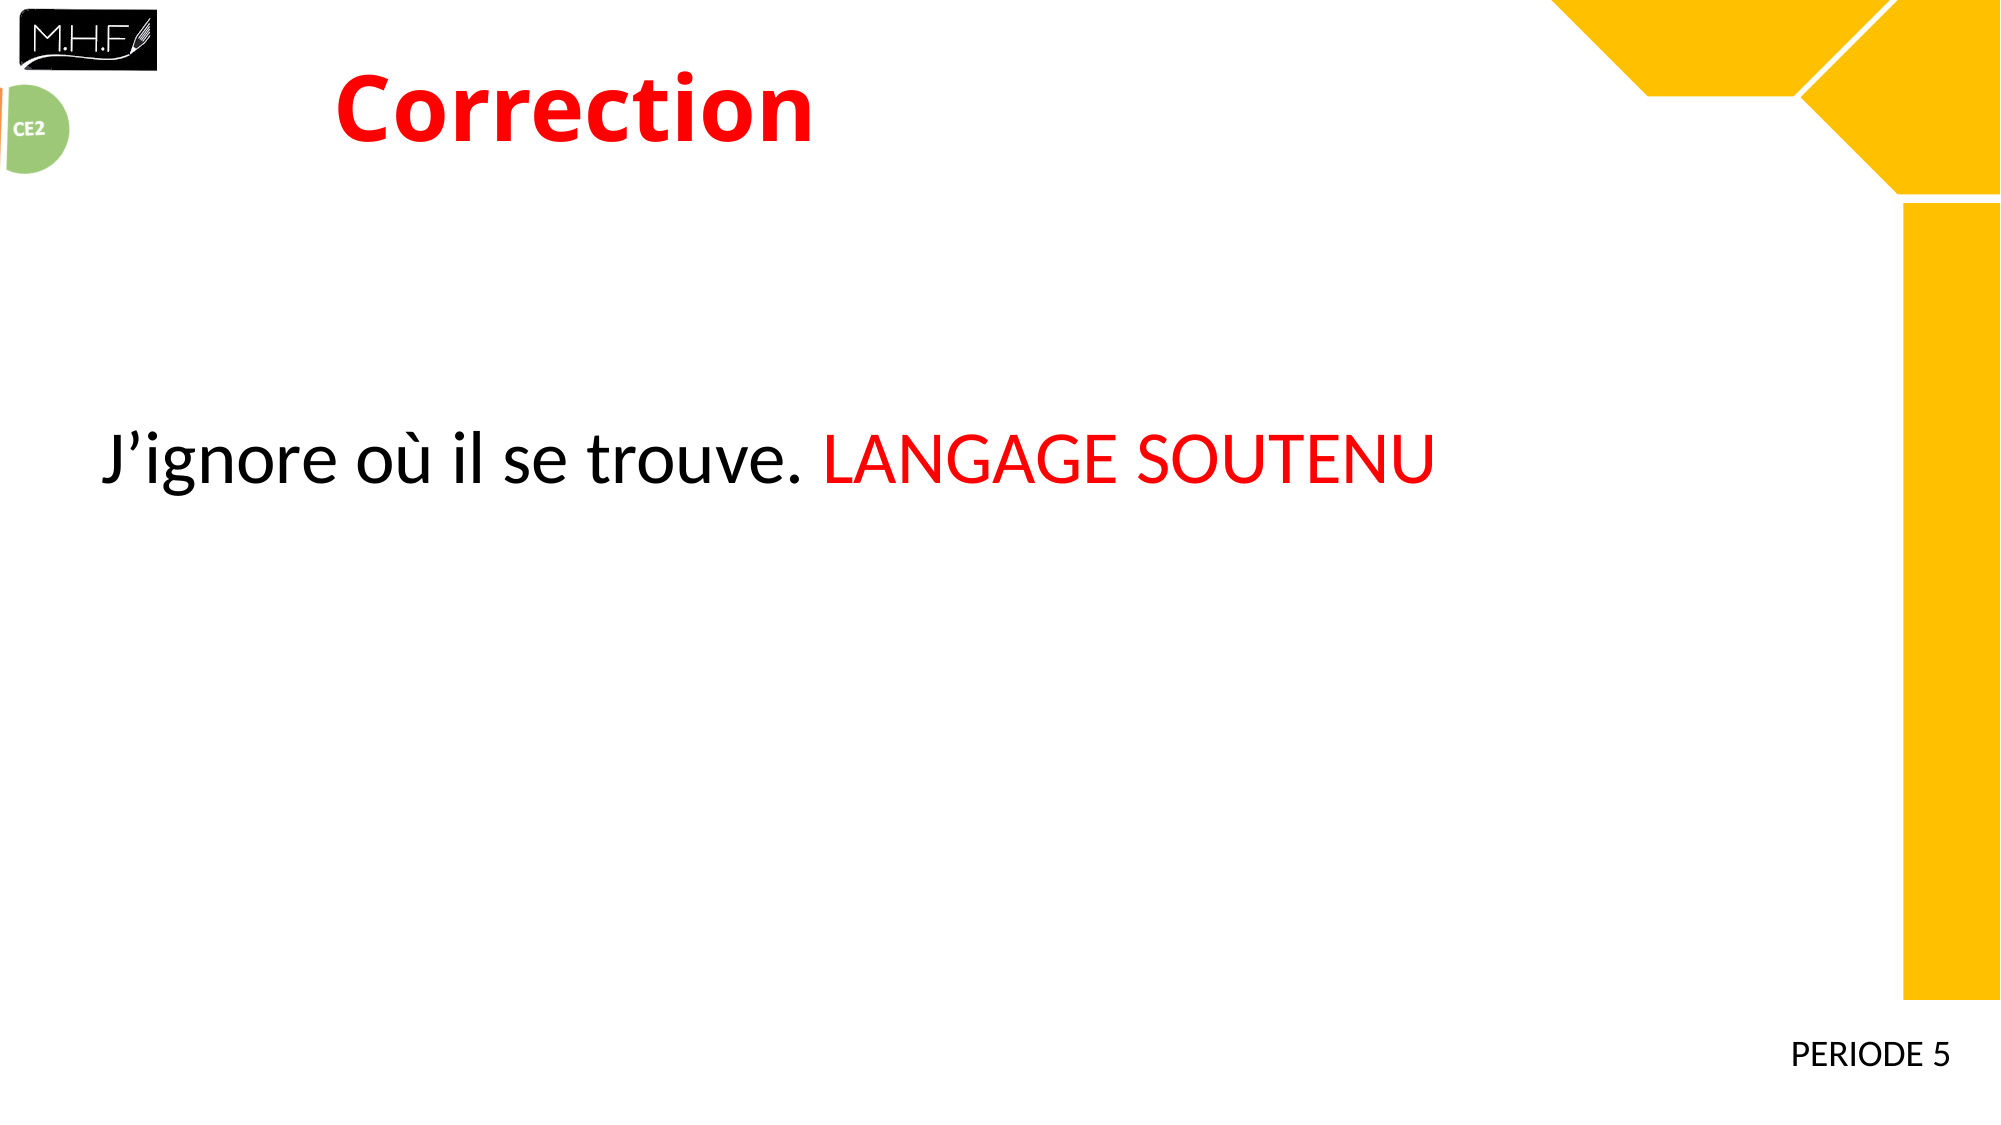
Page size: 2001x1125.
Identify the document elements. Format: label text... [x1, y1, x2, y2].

text_box [1902, 202, 2000, 1001]
text_box [1549, 0, 1892, 98]
text_box PERIODE 5 [1362, 1021, 1967, 1125]
list J’ignore où il se trouve. LANGAGE SOUTENU [86, 300, 1748, 1015]
text_box [1799, 0, 2000, 196]
title Correction [318, 3, 1865, 221]
picture [0, 7, 157, 212]
